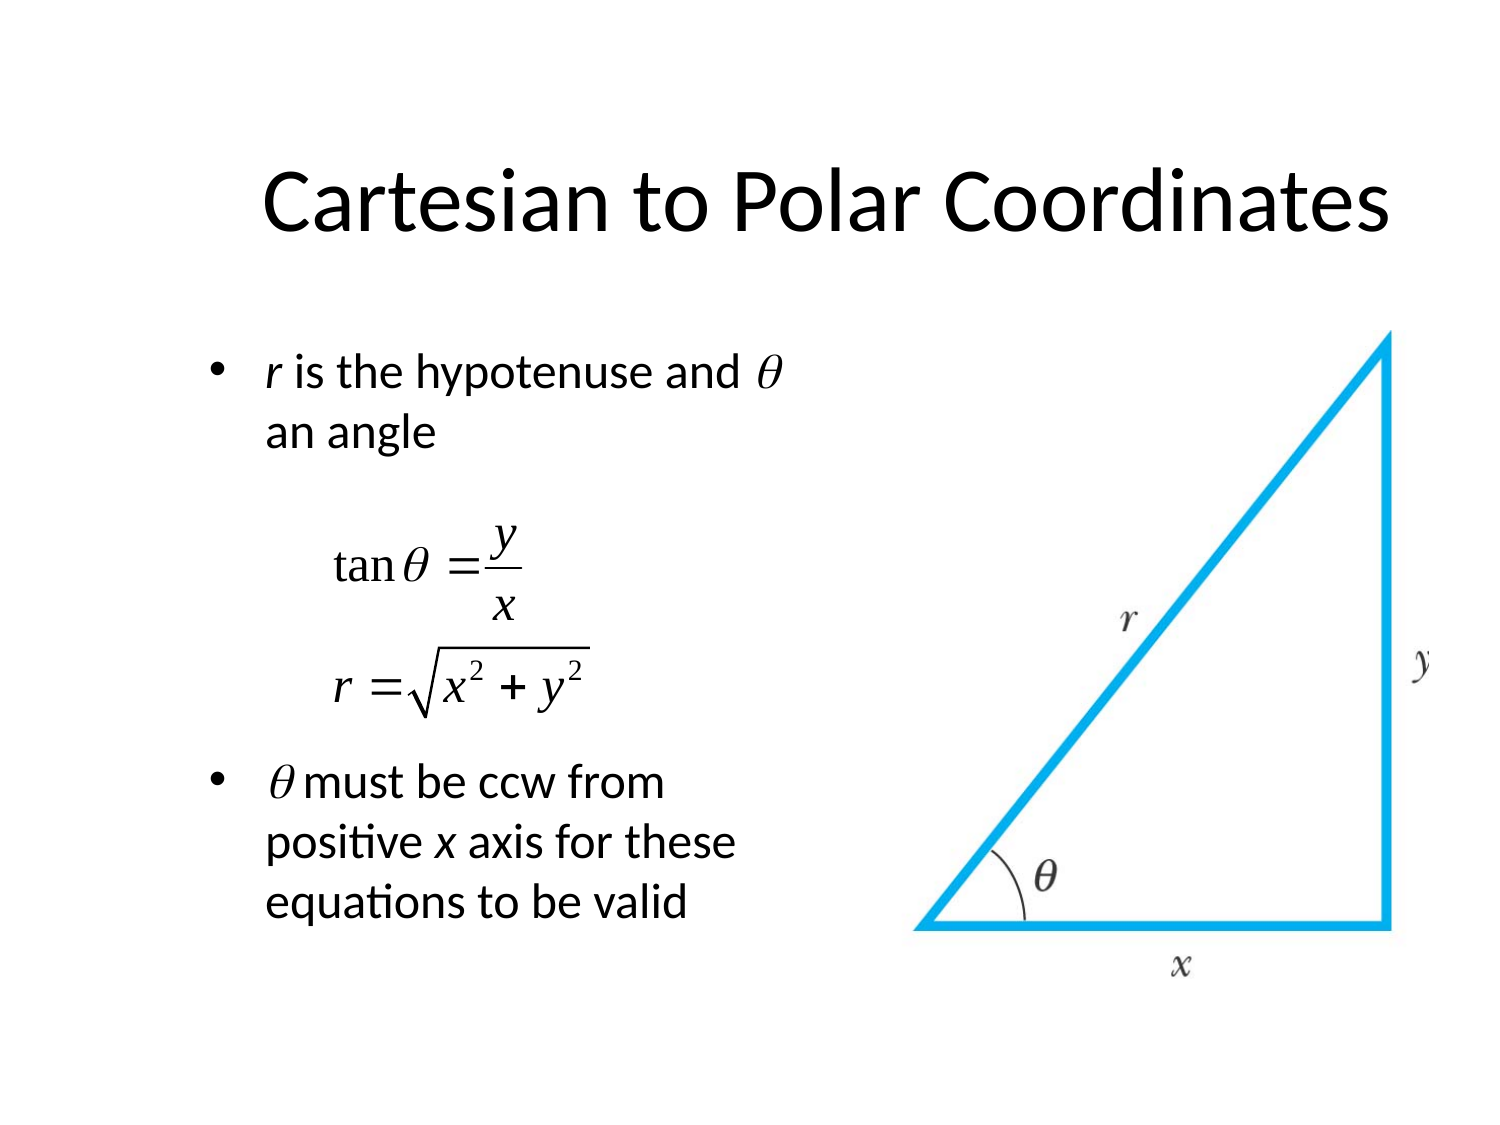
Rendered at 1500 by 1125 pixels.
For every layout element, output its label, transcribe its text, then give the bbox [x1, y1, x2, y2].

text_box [884, 330, 1429, 1007]
title Cartesian to Polar Coordinates [188, 101, 1468, 289]
list r is the hypotenuse and q an angle q must be ccw from positive x axis for these equations to be valid [193, 331, 819, 1006]
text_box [324, 499, 601, 729]
